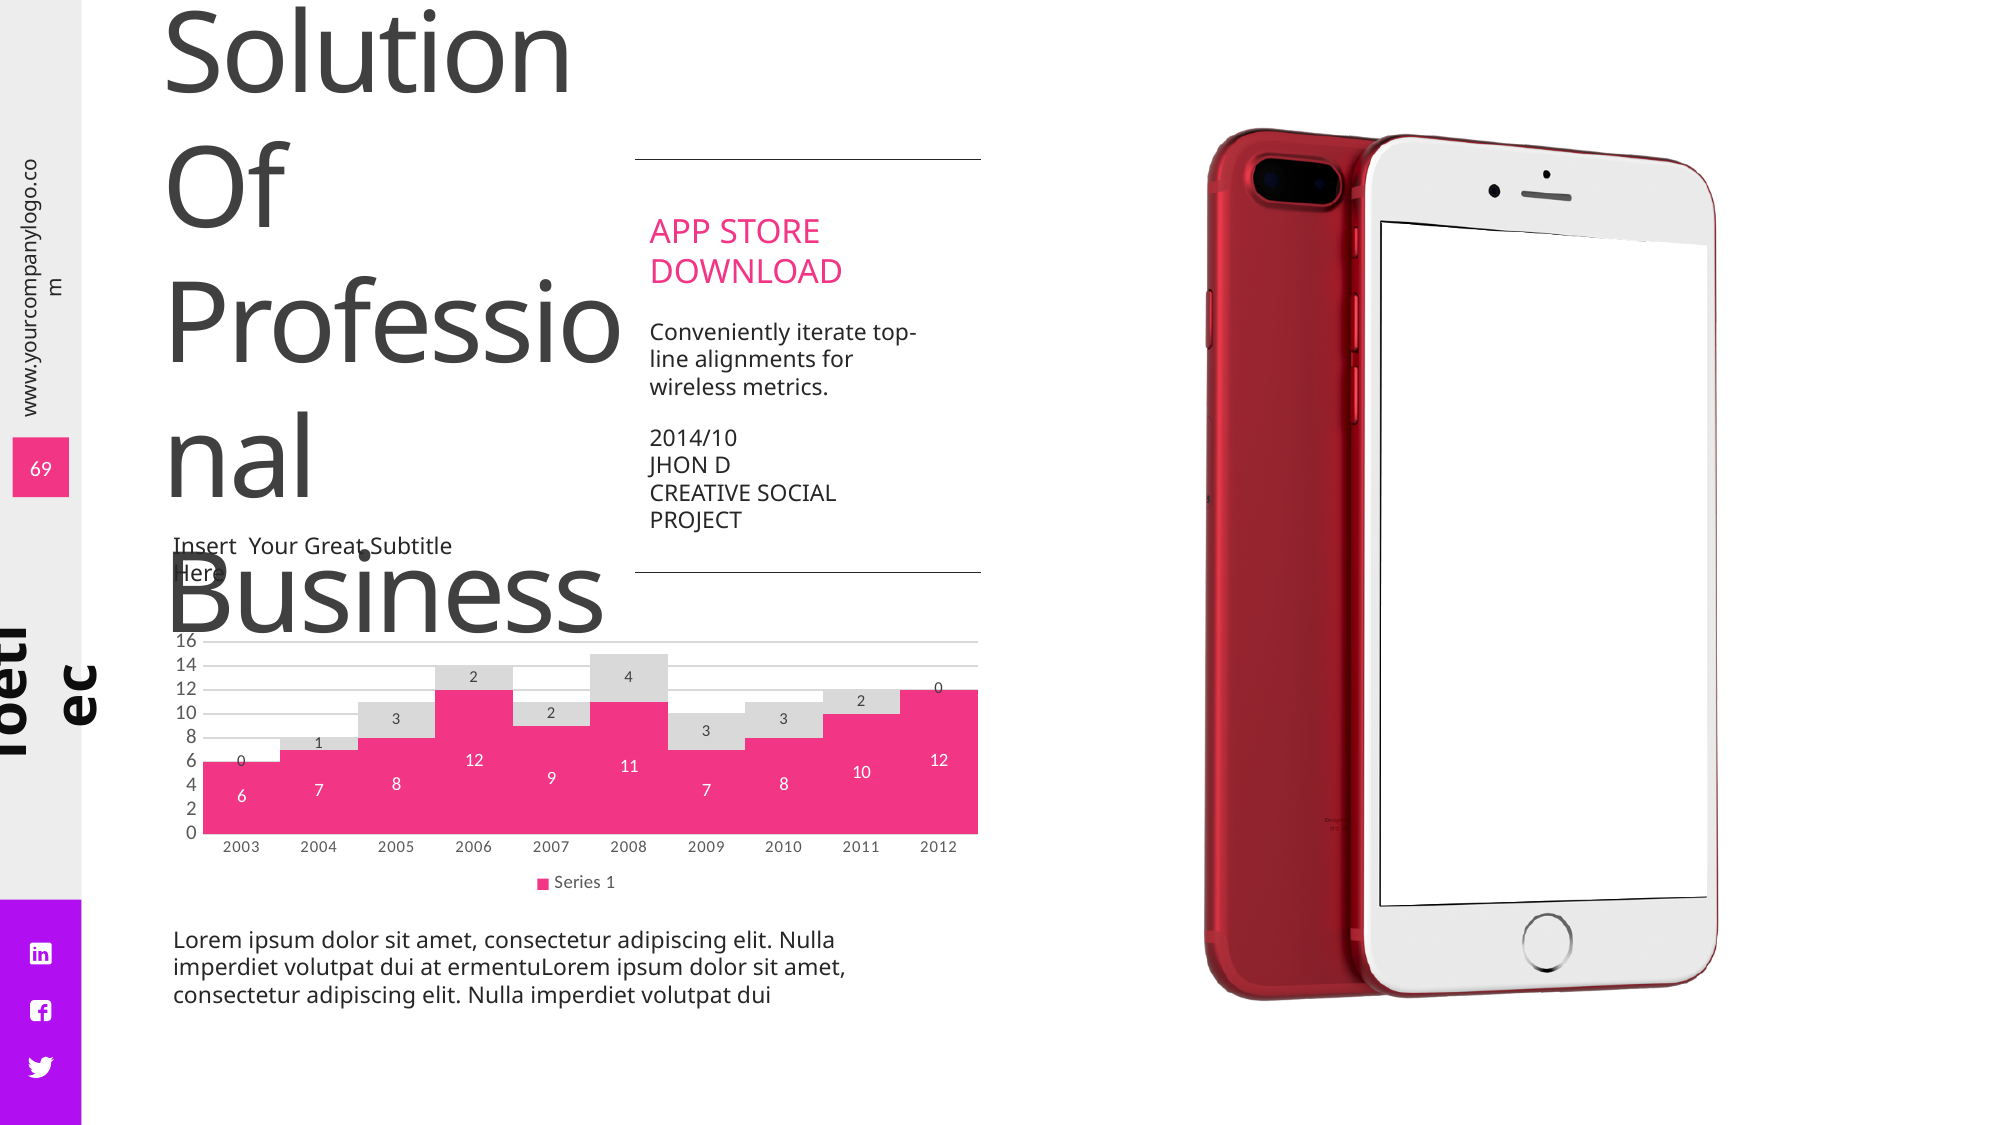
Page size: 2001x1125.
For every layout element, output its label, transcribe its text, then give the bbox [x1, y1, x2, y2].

chart [158, 626, 995, 905]
text_box 2014/10 JHON D CREATIVE SOCIAL PROJECT [634, 416, 950, 541]
text_box Insert Your Great Subtitle Here [158, 523, 512, 594]
picture [1163, 97, 1764, 1018]
text_box APP STORE DOWNLOAD Conveniently iterate top-line alignments for wireless metrics. [634, 202, 950, 408]
slide_number 69 [12, 437, 69, 498]
text_box Solution Of Professional Business [147, 116, 677, 519]
text_box Lorem ipsum dolor sit amet, consectetur adipiscing elit. Nulla imperdiet volutpat dui at ermentuLorem ipsum dolor sit amet, consectetur adipiscing elit. Nulla imperdiet volutpat dui [158, 917, 951, 1016]
